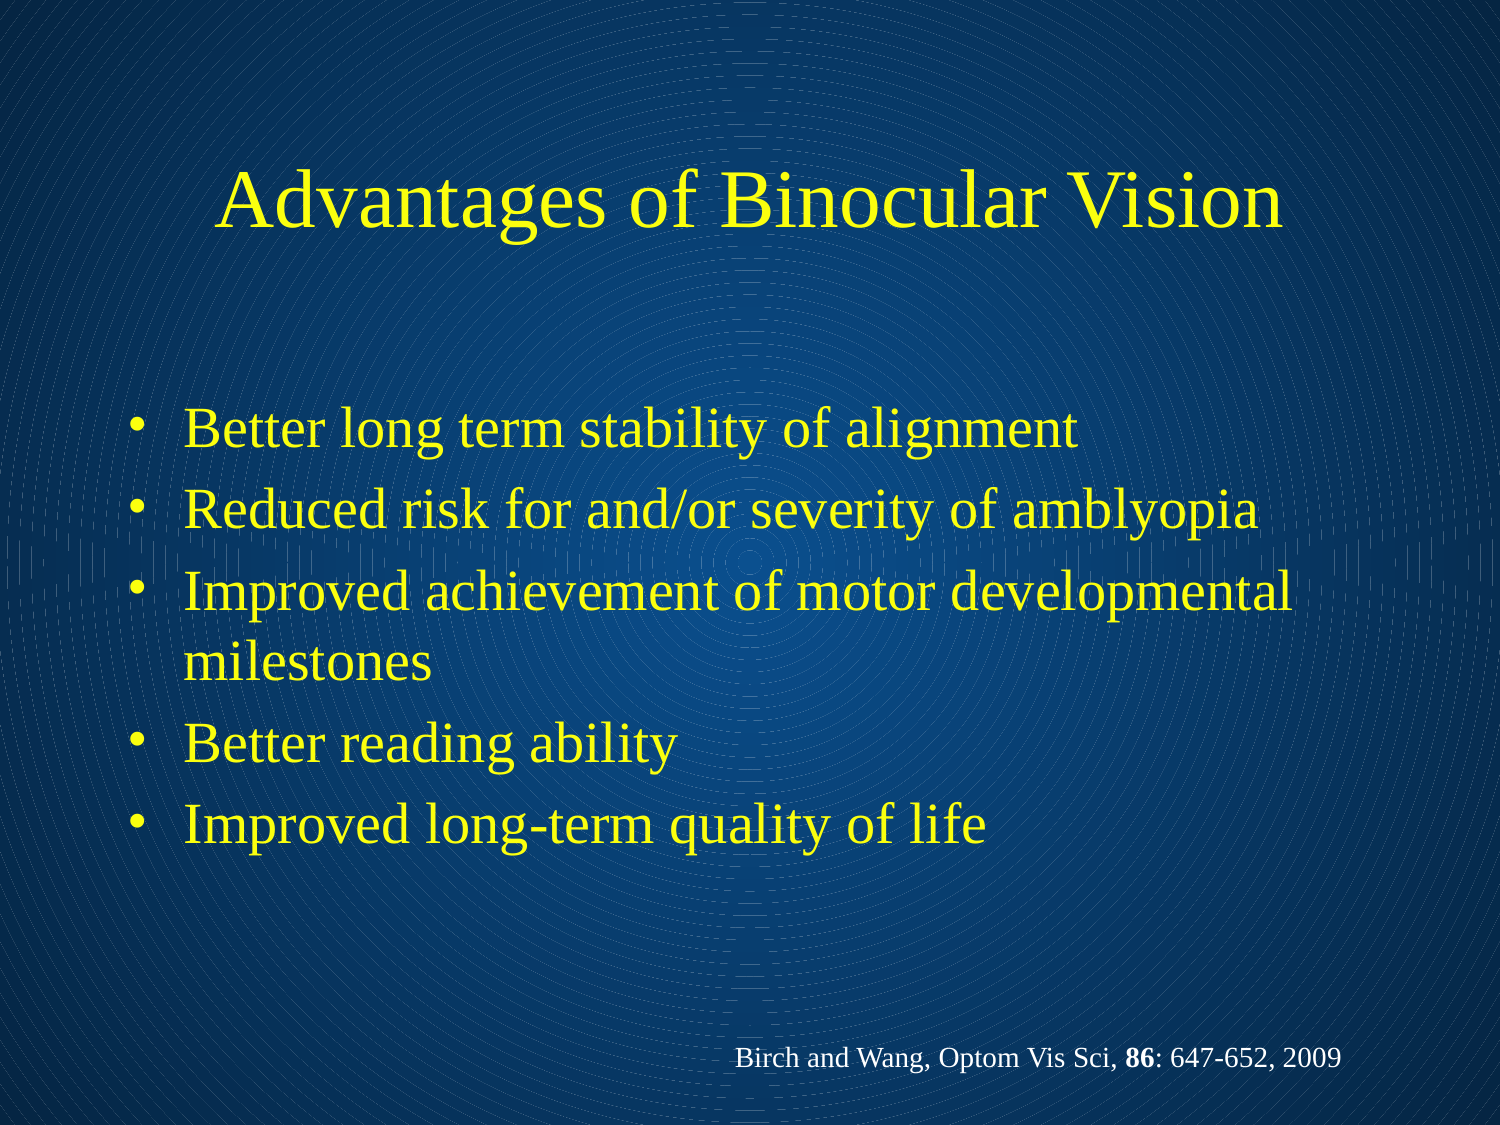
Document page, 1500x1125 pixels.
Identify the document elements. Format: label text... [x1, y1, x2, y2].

title Advantages of Binocular Vision [112, 99, 1388, 288]
list Better long term stability of alignment Reduced risk for and/or severity of amblyopia Improved achievement of motor developmental milestones Better reading ability Improved long-term quality of life [112, 381, 1388, 938]
text_box Birch and Wang, Optom Vis Sci, 86: 647-652, 2009 [437, 1031, 1500, 1082]
